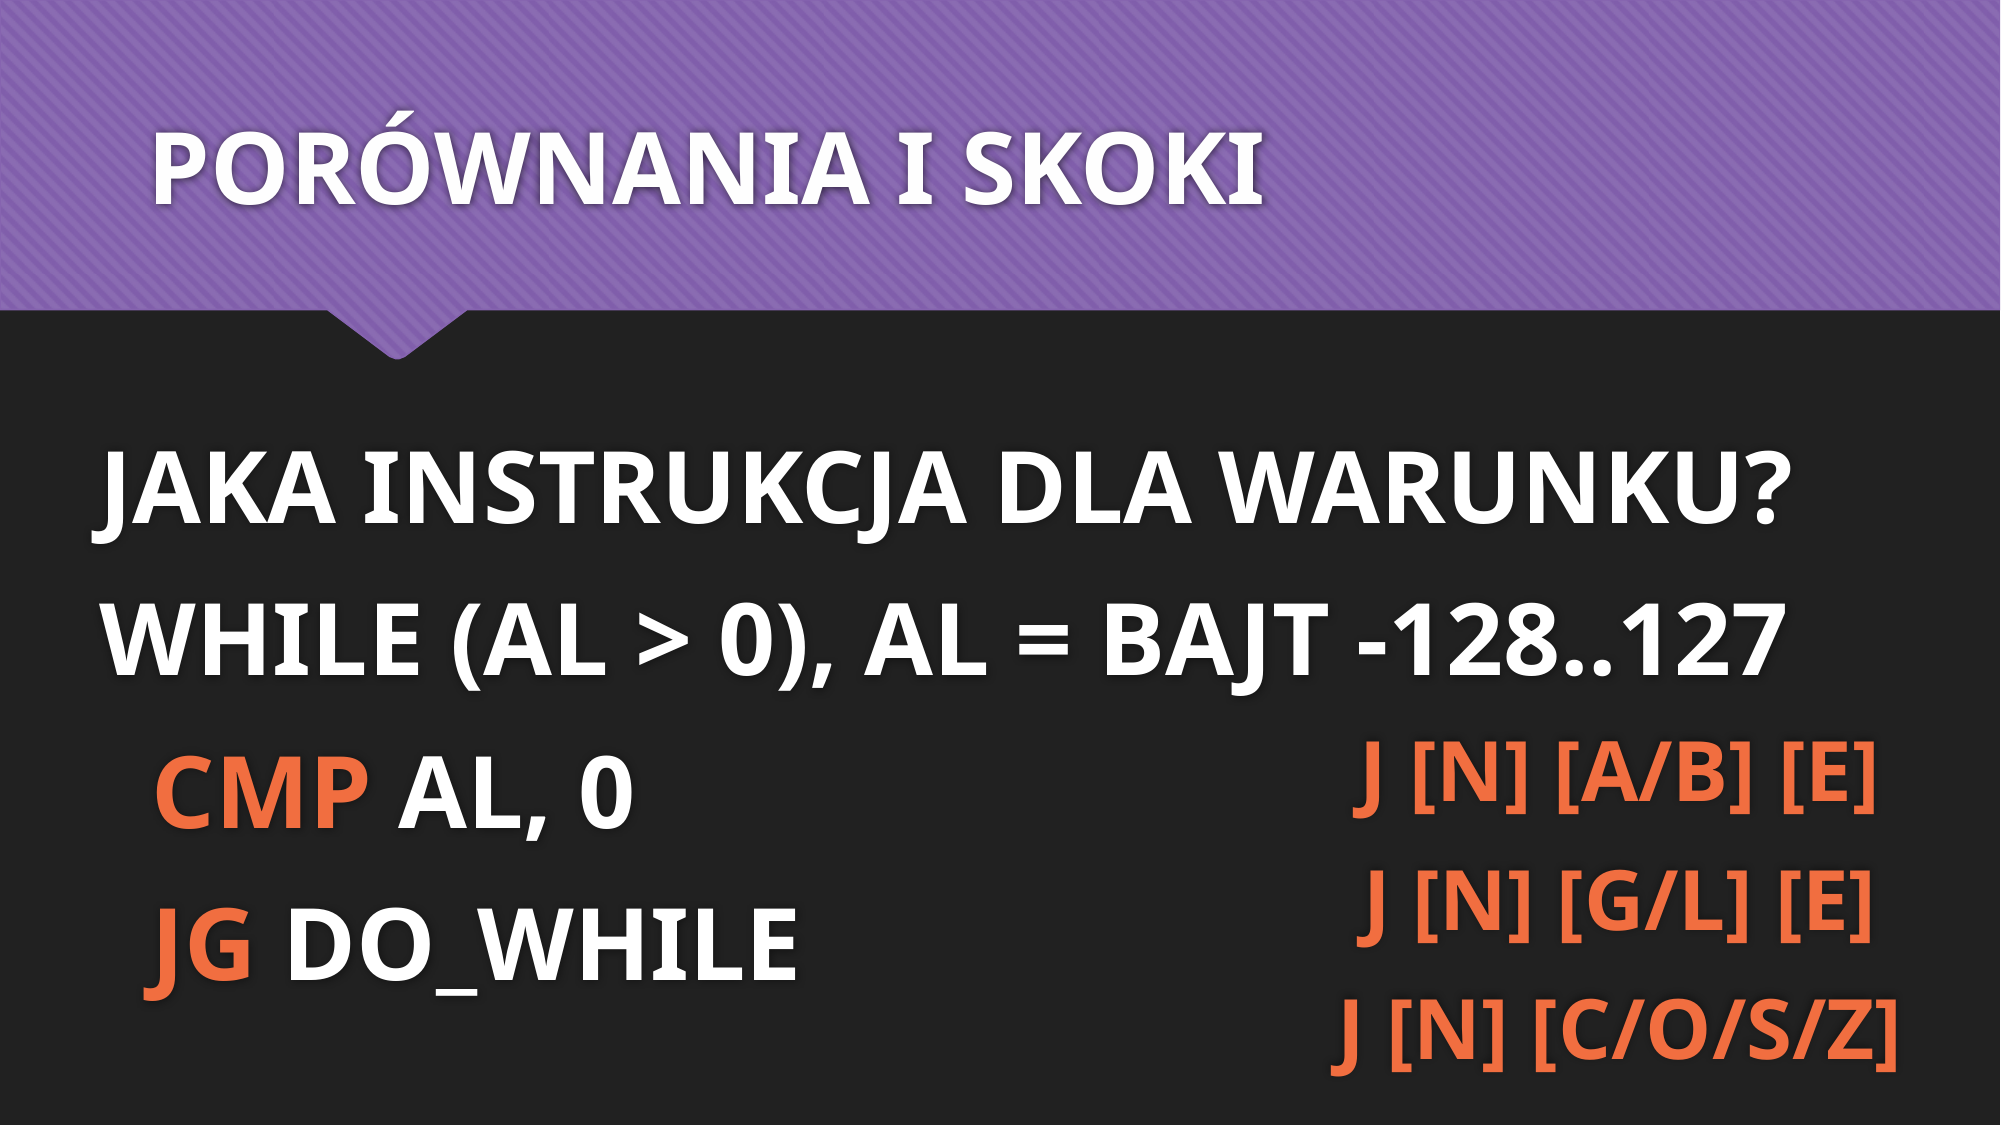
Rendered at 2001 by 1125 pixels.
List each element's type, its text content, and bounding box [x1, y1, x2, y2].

text_box J [N] [A/B] [E] J [N] [G/L] [E] J [N] [C/O/S/Z] [1210, 634, 2000, 1125]
text_box JAKA INSTRUKCJA DLA WARUNKU? WHILE (AL > 0), AL = BAJT -128..127 CMP AL, 0 JG DO_WHILE [84, 364, 1976, 1060]
title PORÓWNANIA I SKOKI [132, 73, 1868, 233]
